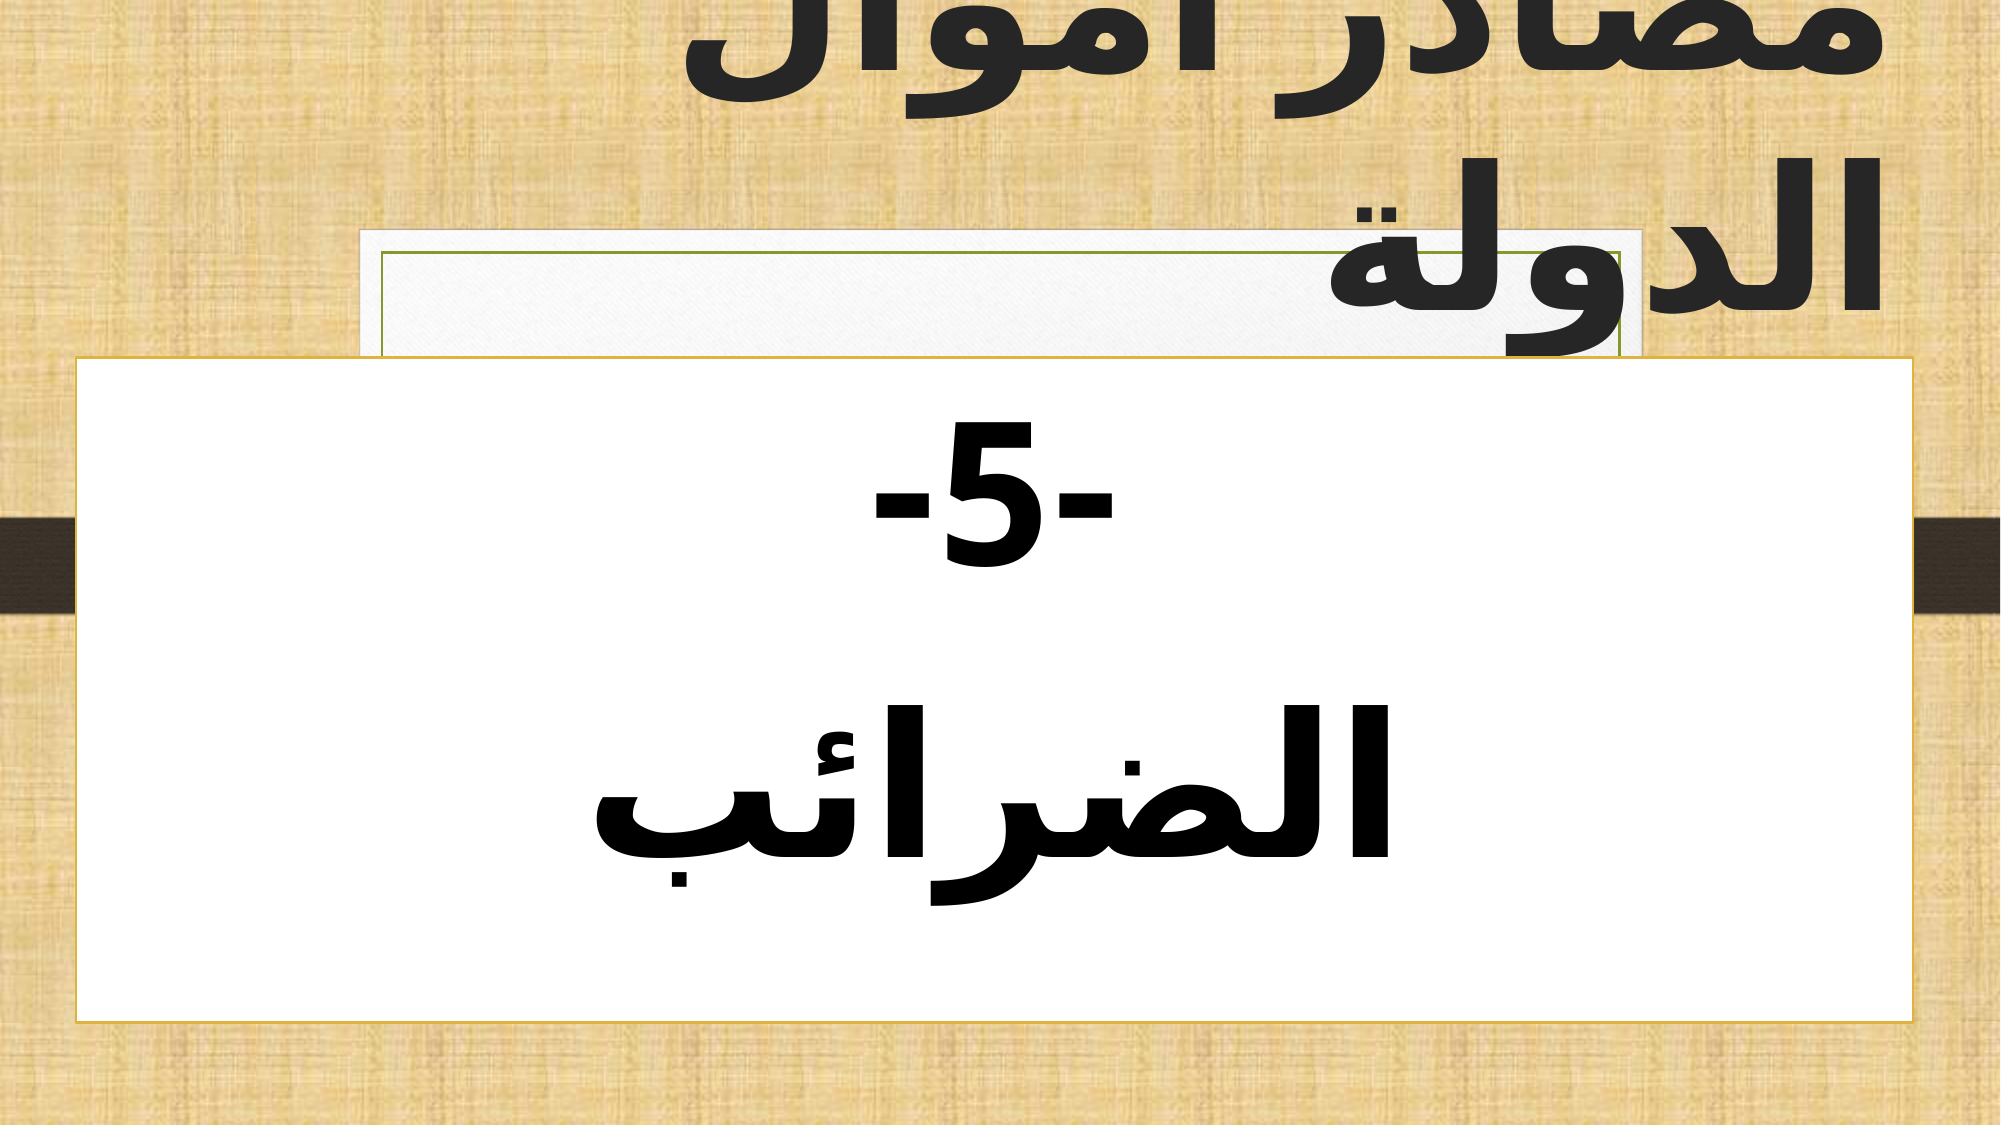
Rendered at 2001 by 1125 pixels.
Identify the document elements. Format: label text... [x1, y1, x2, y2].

title مصادر أموال الدولة [221, 80, 1913, 356]
picture [0, 0, 2001, 1125]
subtitle -5- الضرائب [75, 356, 1914, 1024]
